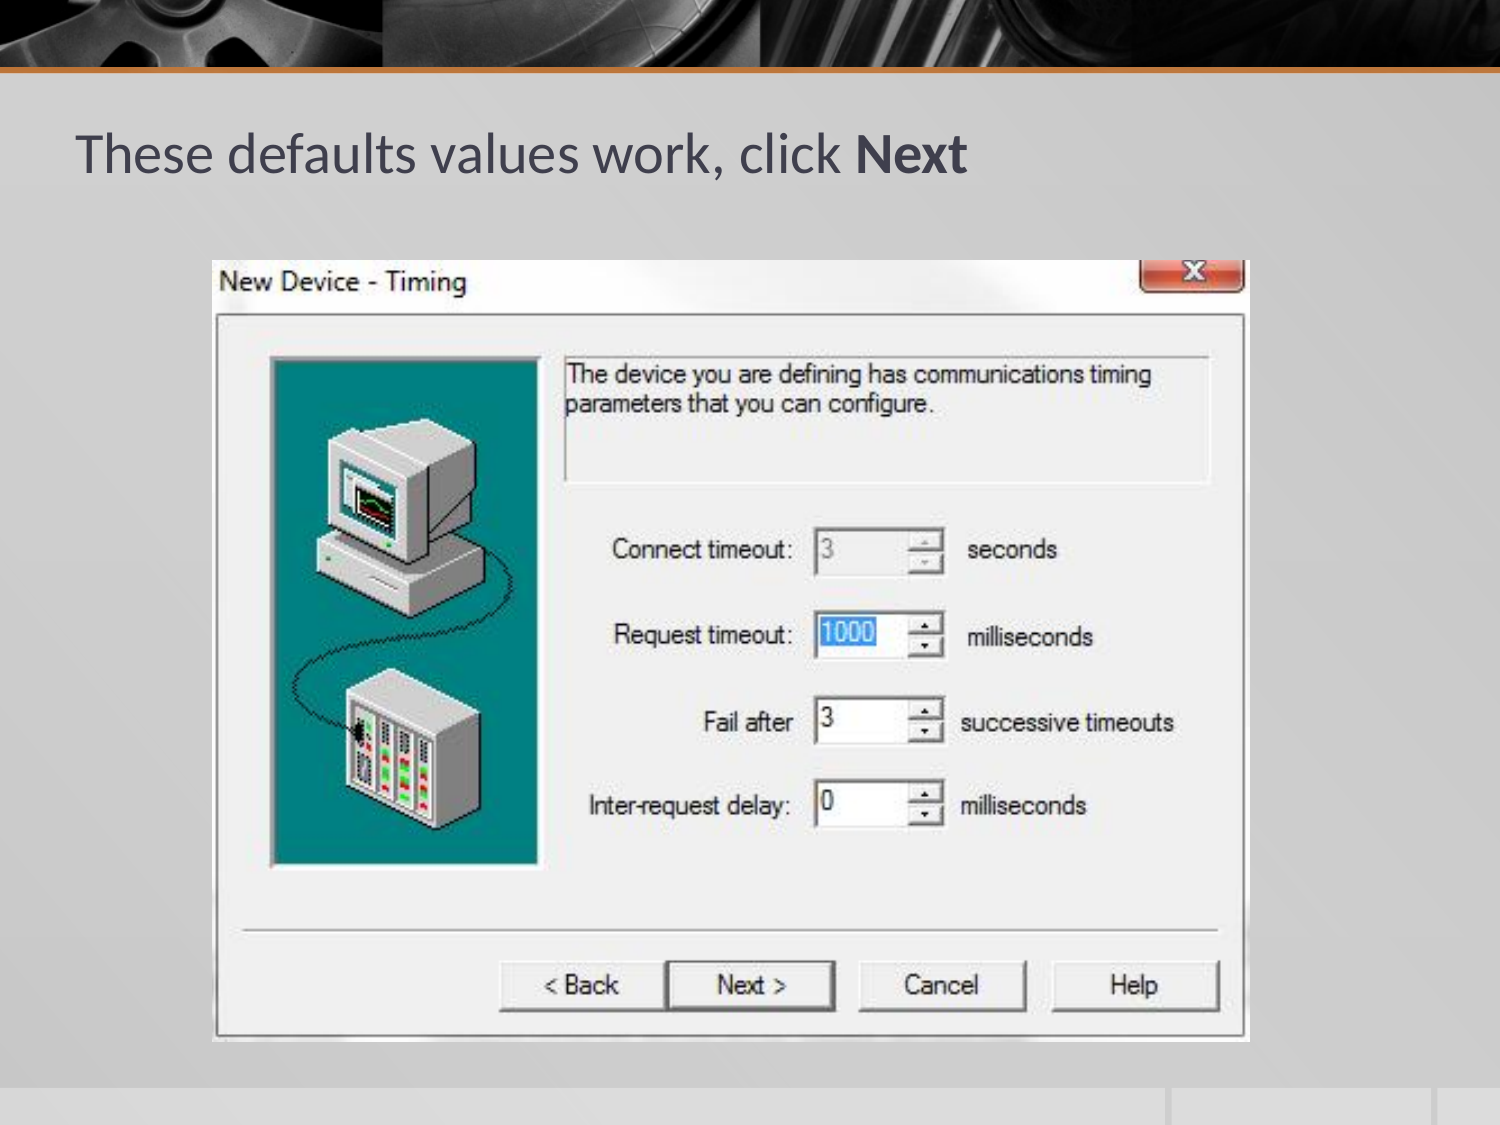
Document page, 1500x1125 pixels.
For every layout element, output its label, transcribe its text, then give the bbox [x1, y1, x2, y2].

picture [0, 0, 1500, 67]
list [212, 259, 1251, 1042]
title These defaults values work, click Next [75, 75, 1425, 225]
